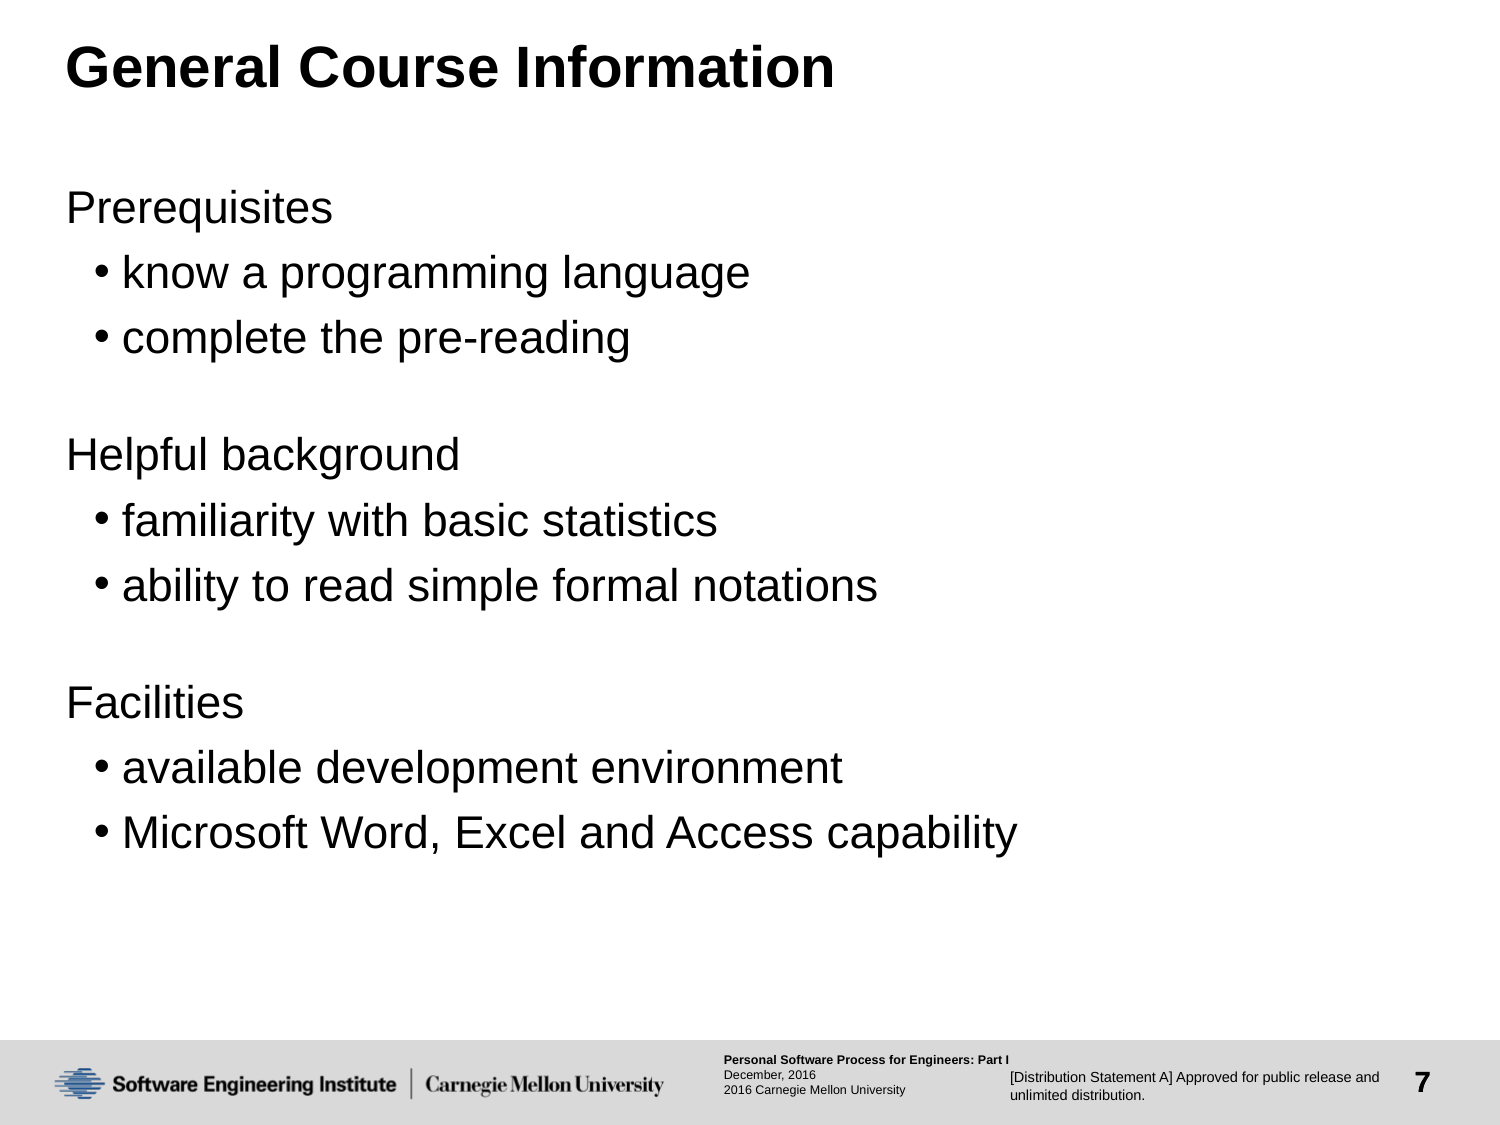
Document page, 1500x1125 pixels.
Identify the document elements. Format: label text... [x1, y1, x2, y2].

title General Course Information [65, 37, 1313, 148]
list Prerequisites know a programming language complete the pre-reading Helpful background familiarity with basic statistics ability to read simple formal notations Facilities available development environment Microsoft Word, Excel and Access capability [65, 177, 1431, 1000]
picture [46, 1061, 673, 1104]
